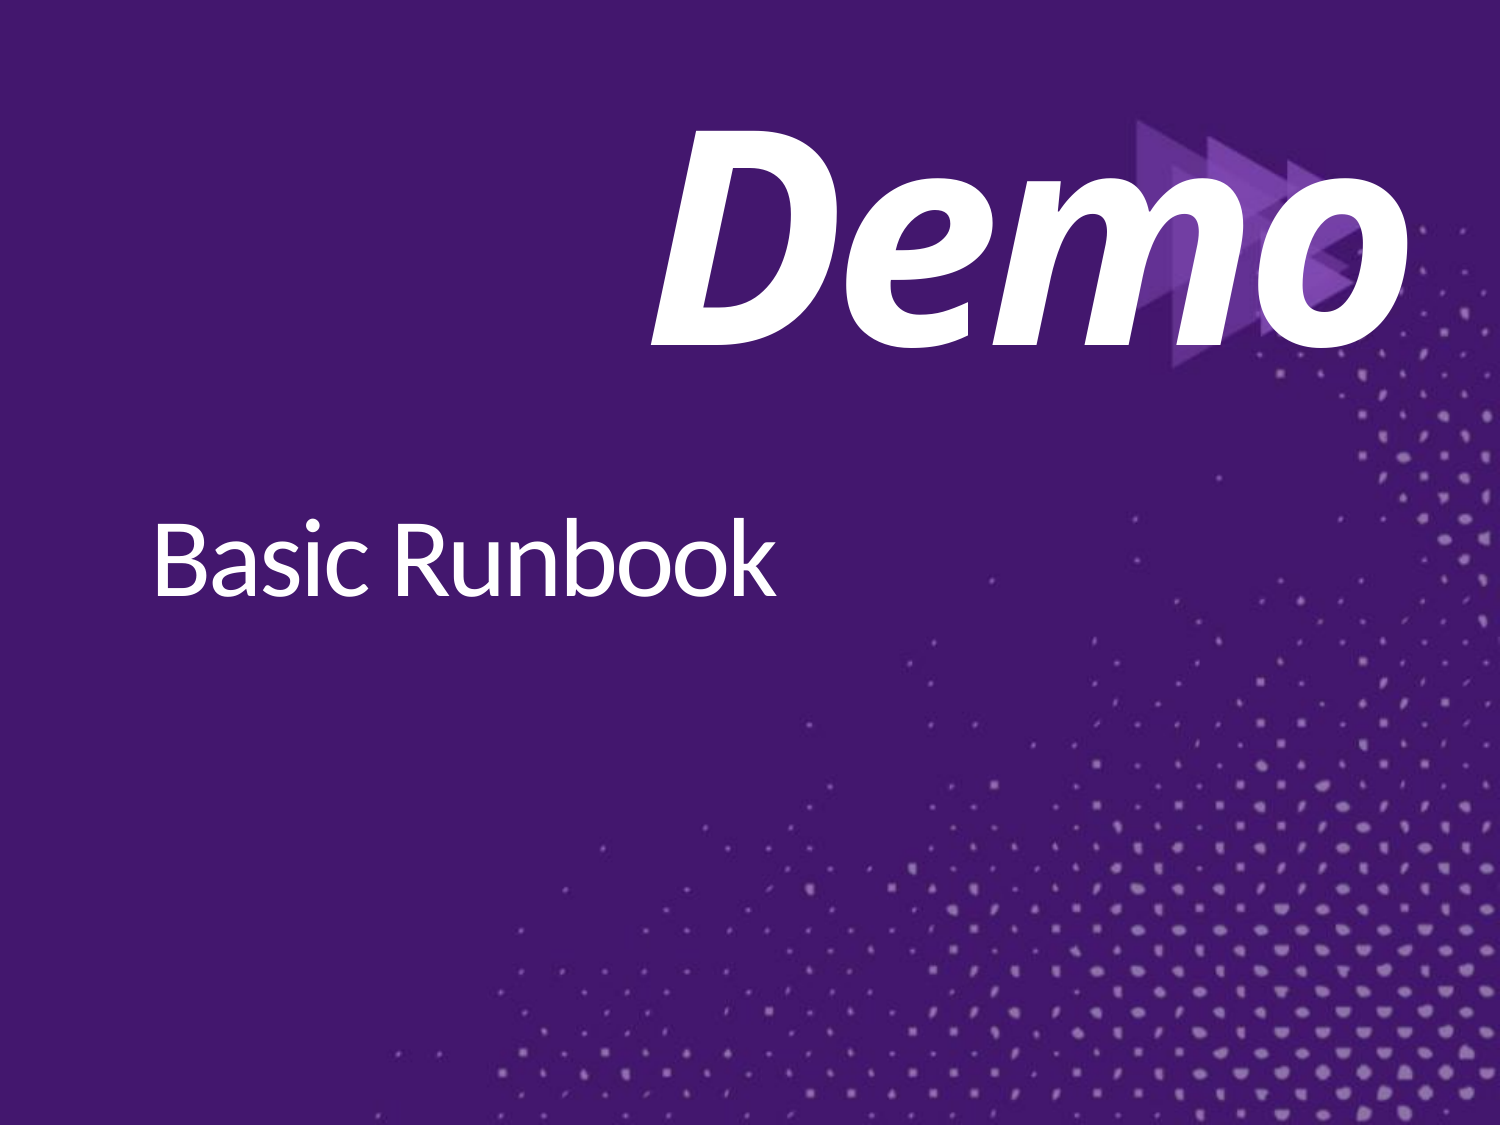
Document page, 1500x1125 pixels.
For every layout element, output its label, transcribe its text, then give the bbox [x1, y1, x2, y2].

picture [0, 0, 1500, 1125]
title Basic Runbook [135, 491, 1284, 742]
list Demo [64, 37, 1436, 264]
